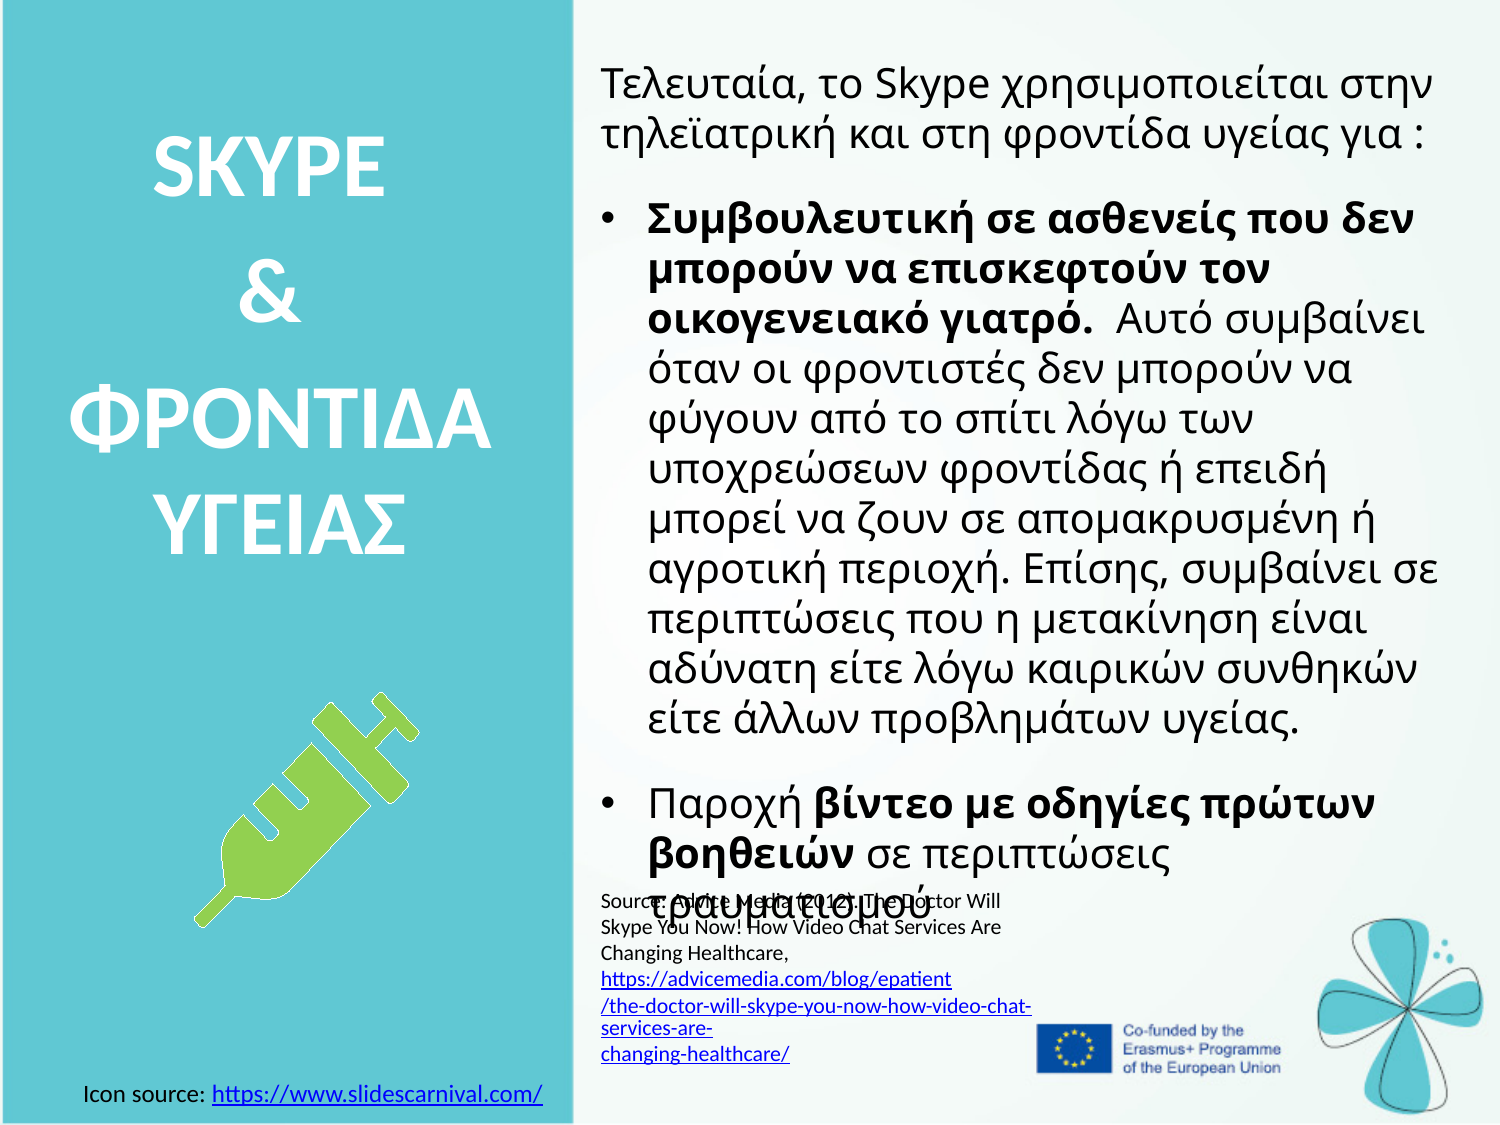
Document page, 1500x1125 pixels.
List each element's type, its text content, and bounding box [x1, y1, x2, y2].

text_box Source: Advice Media (2012). The Doctor Will Skype You Now! How Video Chat Services Are Changing Healthcare, https://advicemedia.com/blog/epatient /the-doctor-will-skype-you-now-how-video-chat-services-are- changing-healthcare/ [585, 878, 1052, 1052]
text_box Τελευταία, το Skype χρησιμοποιείται στην τηλεϊατρική και στη φροντίδα υγείας για : Συμβουλευτική σε ασθενείς που δεν μπορούν να επισκεφτούν τον οικογενειακό γιατρό. Αυτό συμβαίνει όταν οι φροντιστές δεν μπορούν να φύγουν από το σπίτι λόγω των υποχρεώσεων φροντίδας ή επειδή μπορεί να ζουν σε απομακρυσμένη ή αγροτική περιοχή. Επίσης, συμβαίνει σε περιπτώσεις που η μετακίνηση είναι αδύνατη είτε λόγω καιρικών συνθηκών είτε άλλων προβλημάτων υγείας. Παροχή βίντεο με οδηγίες πρώτων βοηθειών σε περιπτώσεις τραυματισμού [585, 49, 1465, 935]
text_box [312, 692, 420, 804]
table_header SKYPE & ΦΡΟΝΤΙΔΑ ΥΓΕΙΑΣ [0, 114, 561, 577]
text_box [194, 742, 371, 928]
picture [0, 0, 1500, 1125]
text_box Icon source: https://www.slidescarnival.com/ [68, 1070, 564, 1116]
